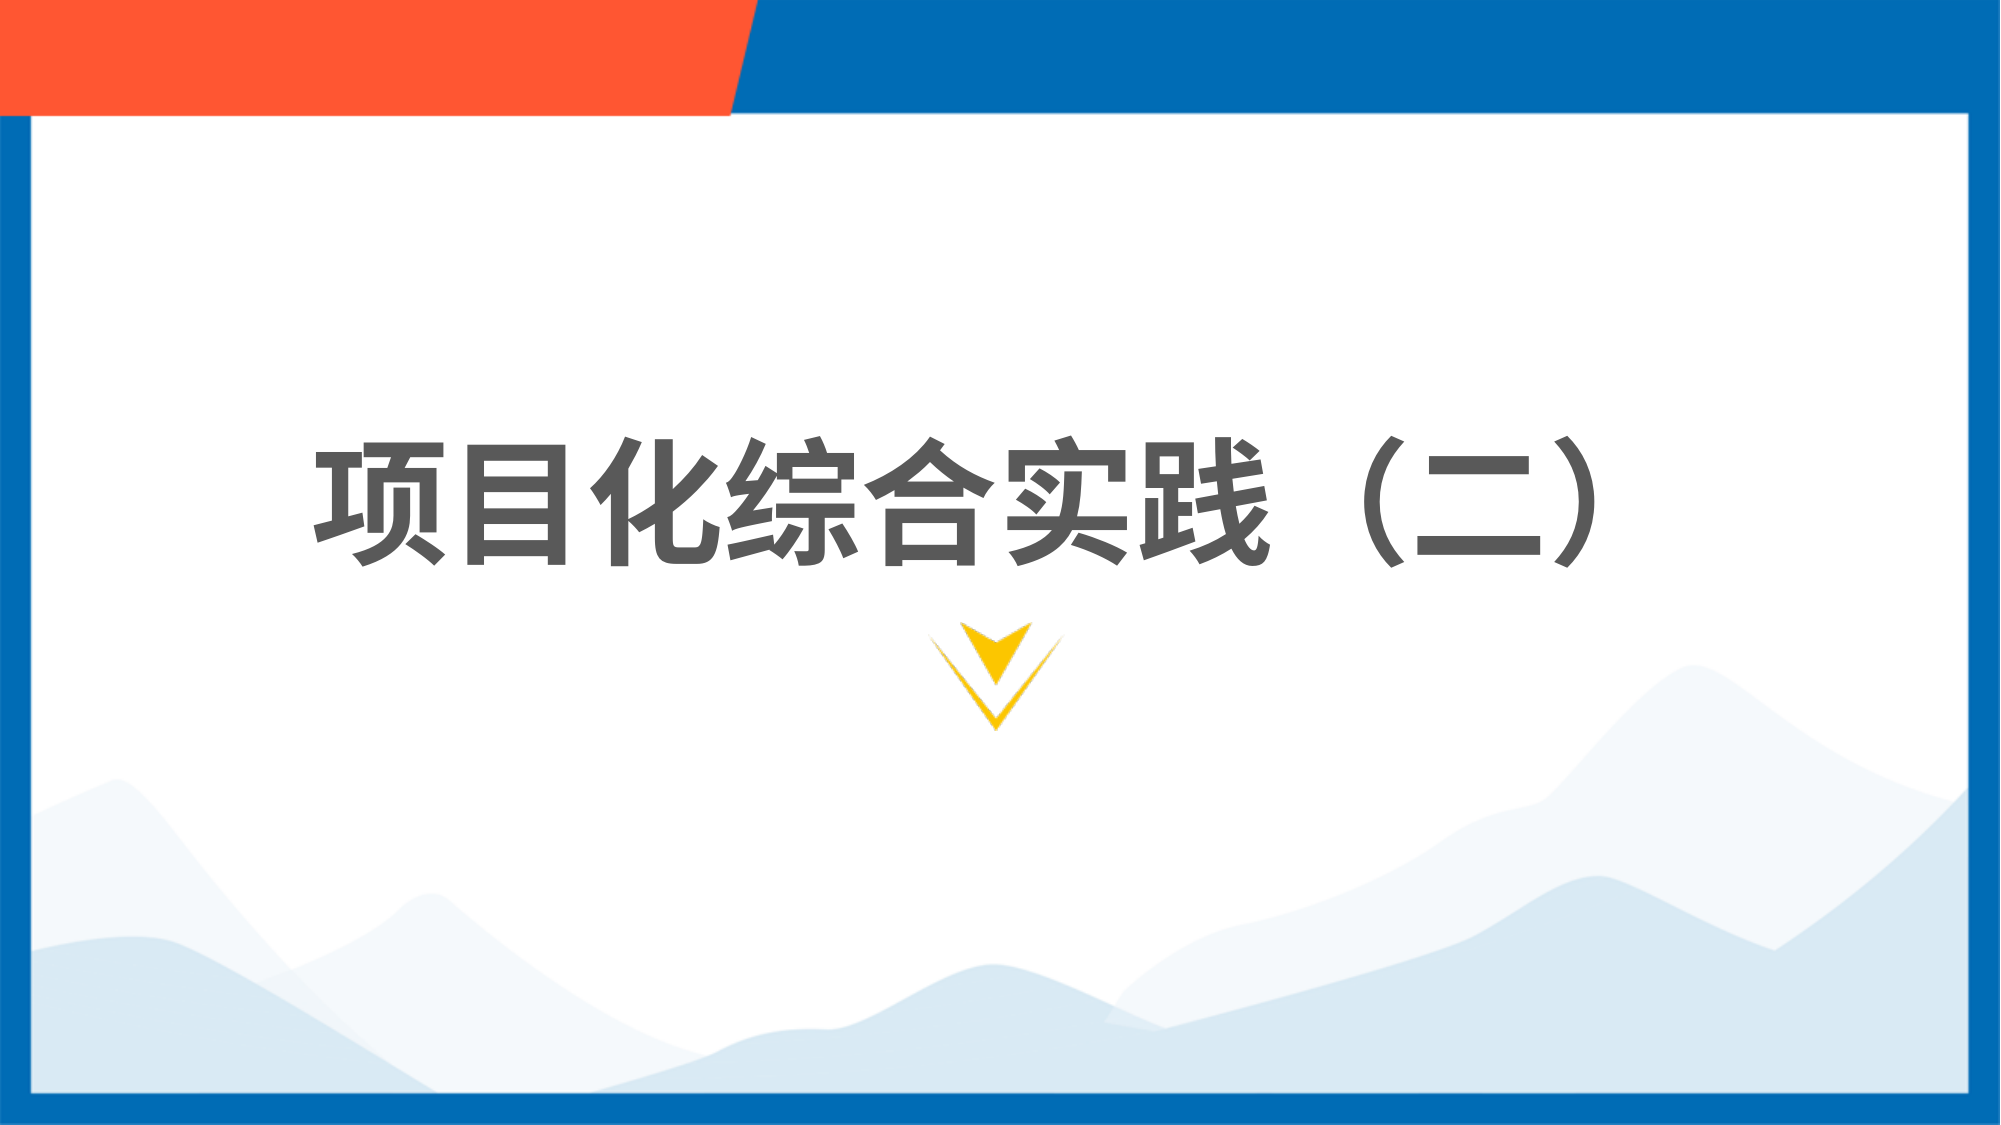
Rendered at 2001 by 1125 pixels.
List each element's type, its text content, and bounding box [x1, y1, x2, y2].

picture [0, 0, 2000, 1125]
text_box 项目化综合实践（二） [35, 400, 1962, 582]
